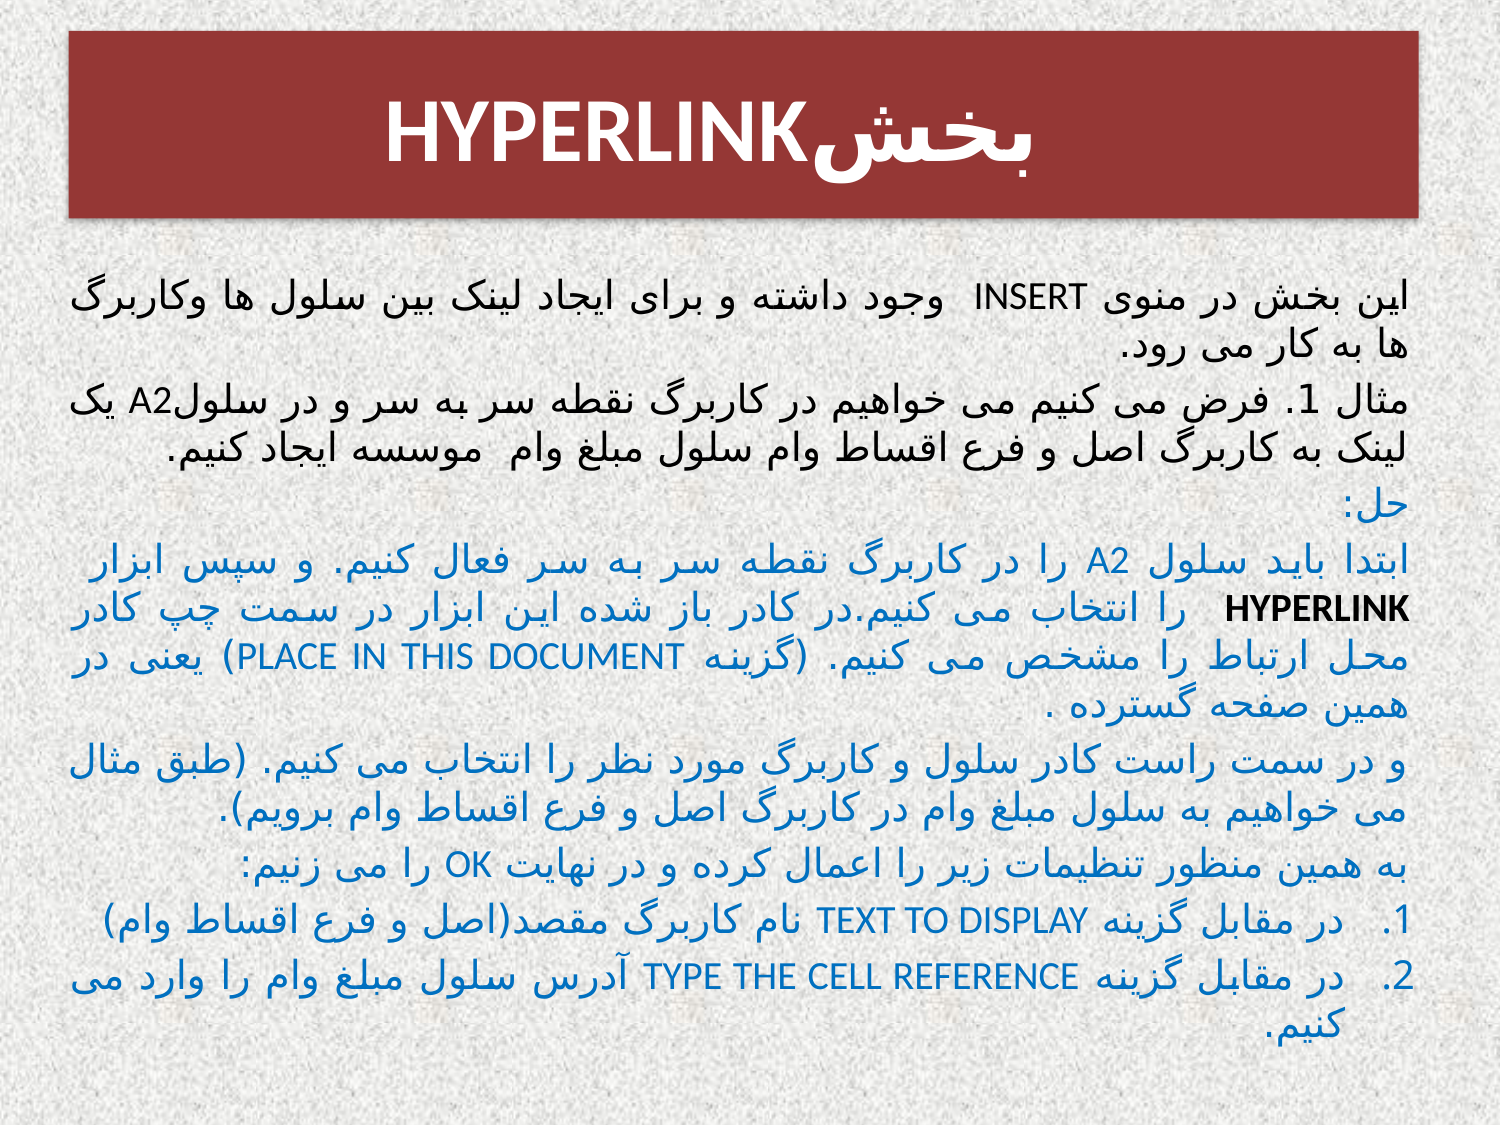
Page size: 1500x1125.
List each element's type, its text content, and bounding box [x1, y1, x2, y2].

title HYPERLINKبخش [68, 30, 1419, 219]
picture [0, 0, 1500, 1125]
list این بخش در منوی INSERT وجود داشته و برای ایجاد لینک بین سلول ها وکاربرگ ها به کار می رود. مثال 1. فرض می کنیم می خواهیم در کاربرگ نقطه سر به سر و در سلولA2 یک لینک به کاربرگ اصل و فرع اقساط وام سلول مبلغ وام موسسه ایجاد کنیم. حل: ابتدا باید سلول A2 را در کاربرگ نقطه سر به سر فعال کنیم. و سپس ابزار HYPERLINK را انتخاب می کنیم.در کادر باز شده این ابزار در سمت چپ کادر محل ارتباط را مشخص می کنیم. (گزینه PLACE IN THIS DOCUMENT) یعنی در همین صفحه گسترده . و در سمت راست کادر سلول و کاربرگ مورد نظر را انتخاب می کنیم. (طبق مثال می خواهیم به سلول مبلغ وام در کاربرگ اصل و فرع اقساط وام برویم). به همین منظور تنظیمات زیر را اعمال کرده و در نهایت OK را می زنیم: در مقابل گزینه TEXT TO DISPLAY نام کاربرگ مقصد(اصل و فرع اقساط وام) در مقابل گزینه TYPE THE CELL REFERENCE آدرس سلول مبلغ وام را وارد می کنیم. [53, 262, 1425, 1071]
